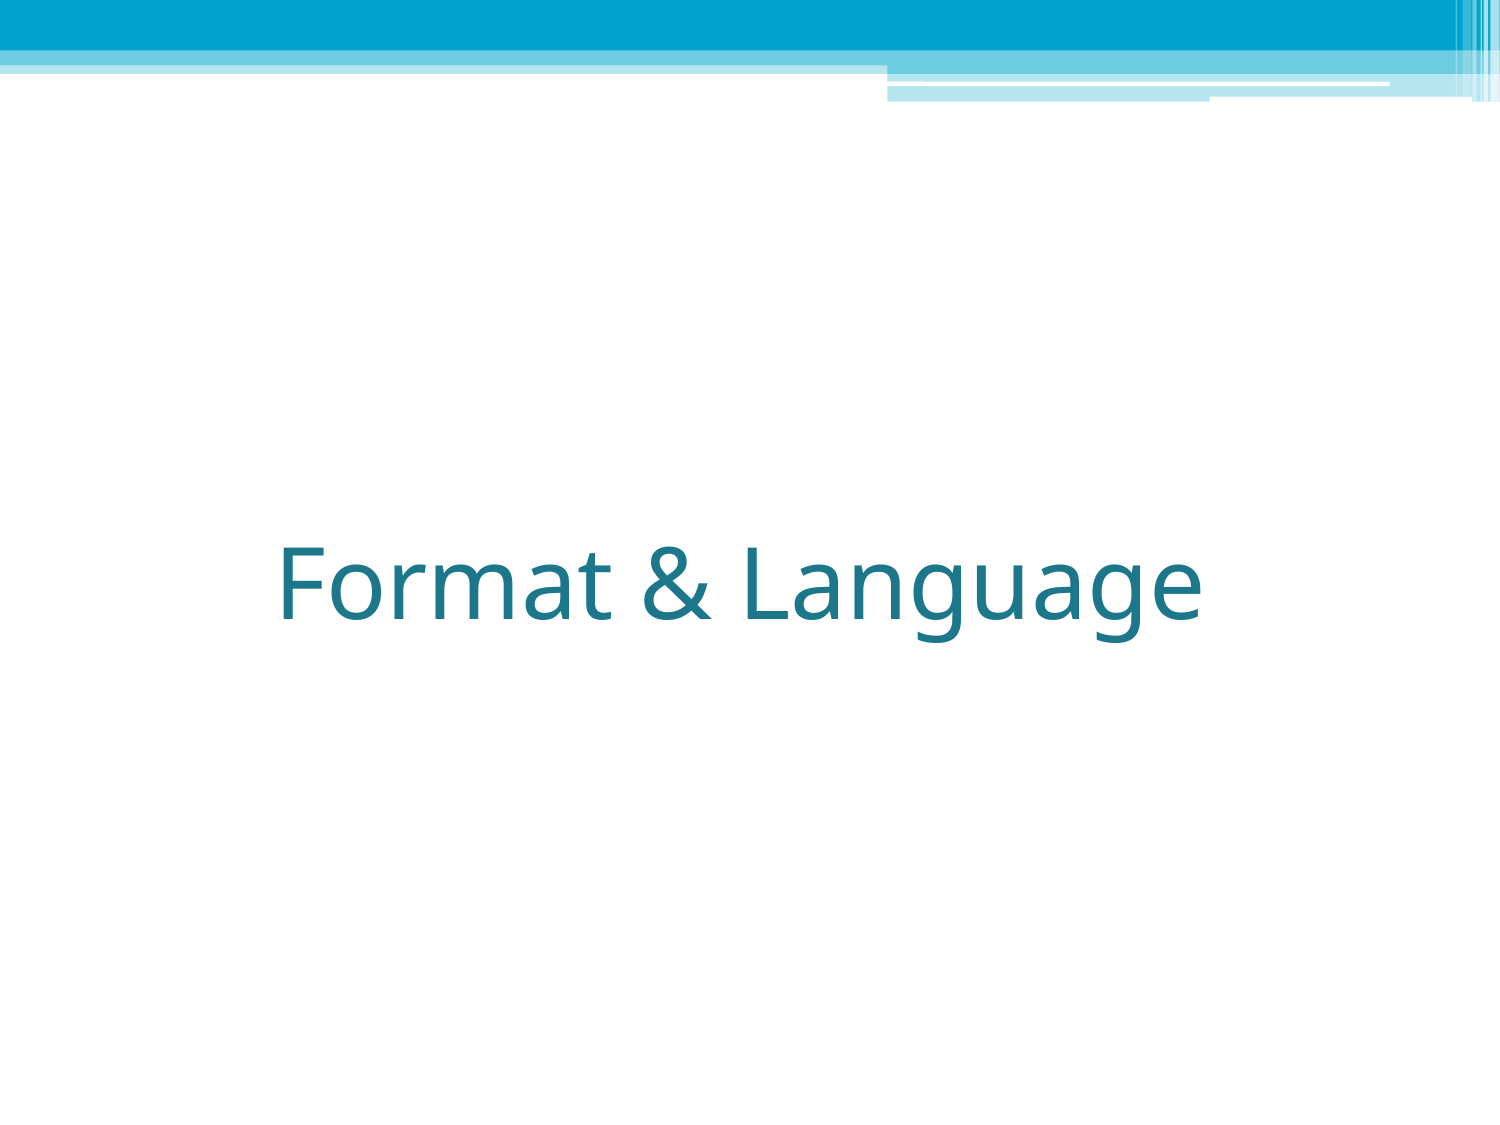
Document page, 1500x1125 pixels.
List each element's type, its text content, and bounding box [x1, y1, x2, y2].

list Format & Language [99, 512, 1375, 663]
